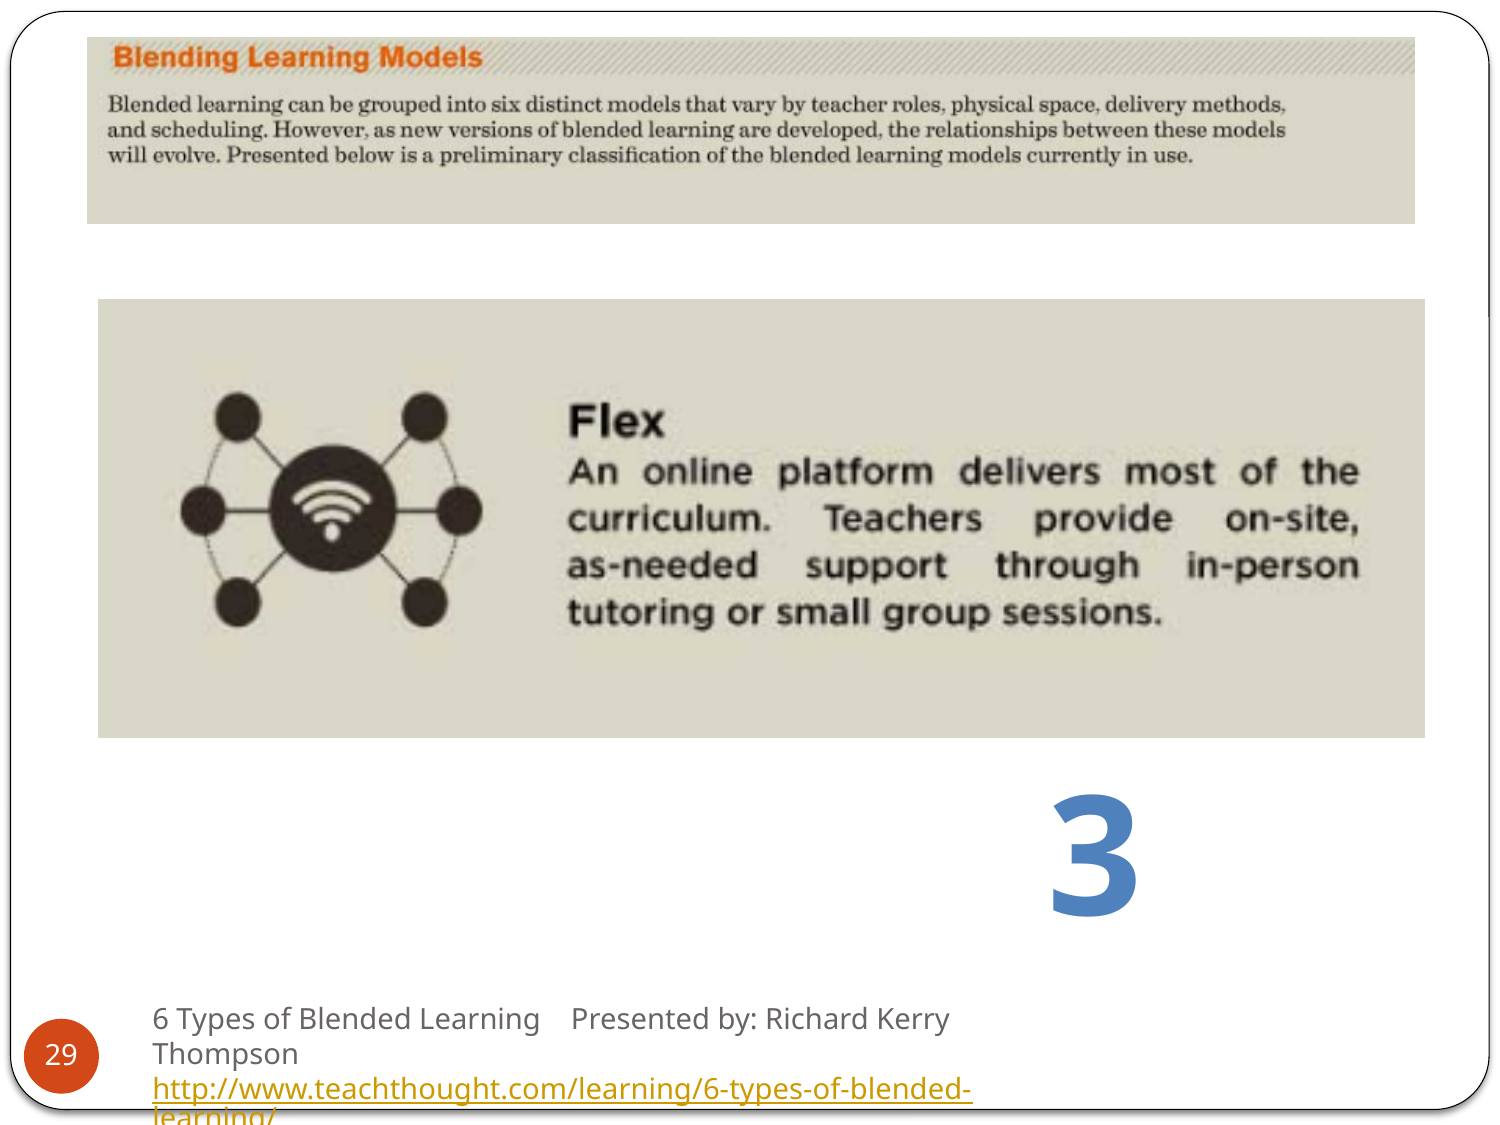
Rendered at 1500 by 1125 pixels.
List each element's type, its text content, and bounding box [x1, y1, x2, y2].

text_box 3 [1032, 747, 1158, 956]
footer 6 Types of Blended Learning Presented by: Richard Kerry Thompson http://www.teachthought.com/learning/6-types-of-blended-learning/ [137, 1042, 988, 1103]
picture [87, 37, 1415, 224]
slide_number 29 [23, 1018, 99, 1094]
picture [97, 299, 1426, 738]
